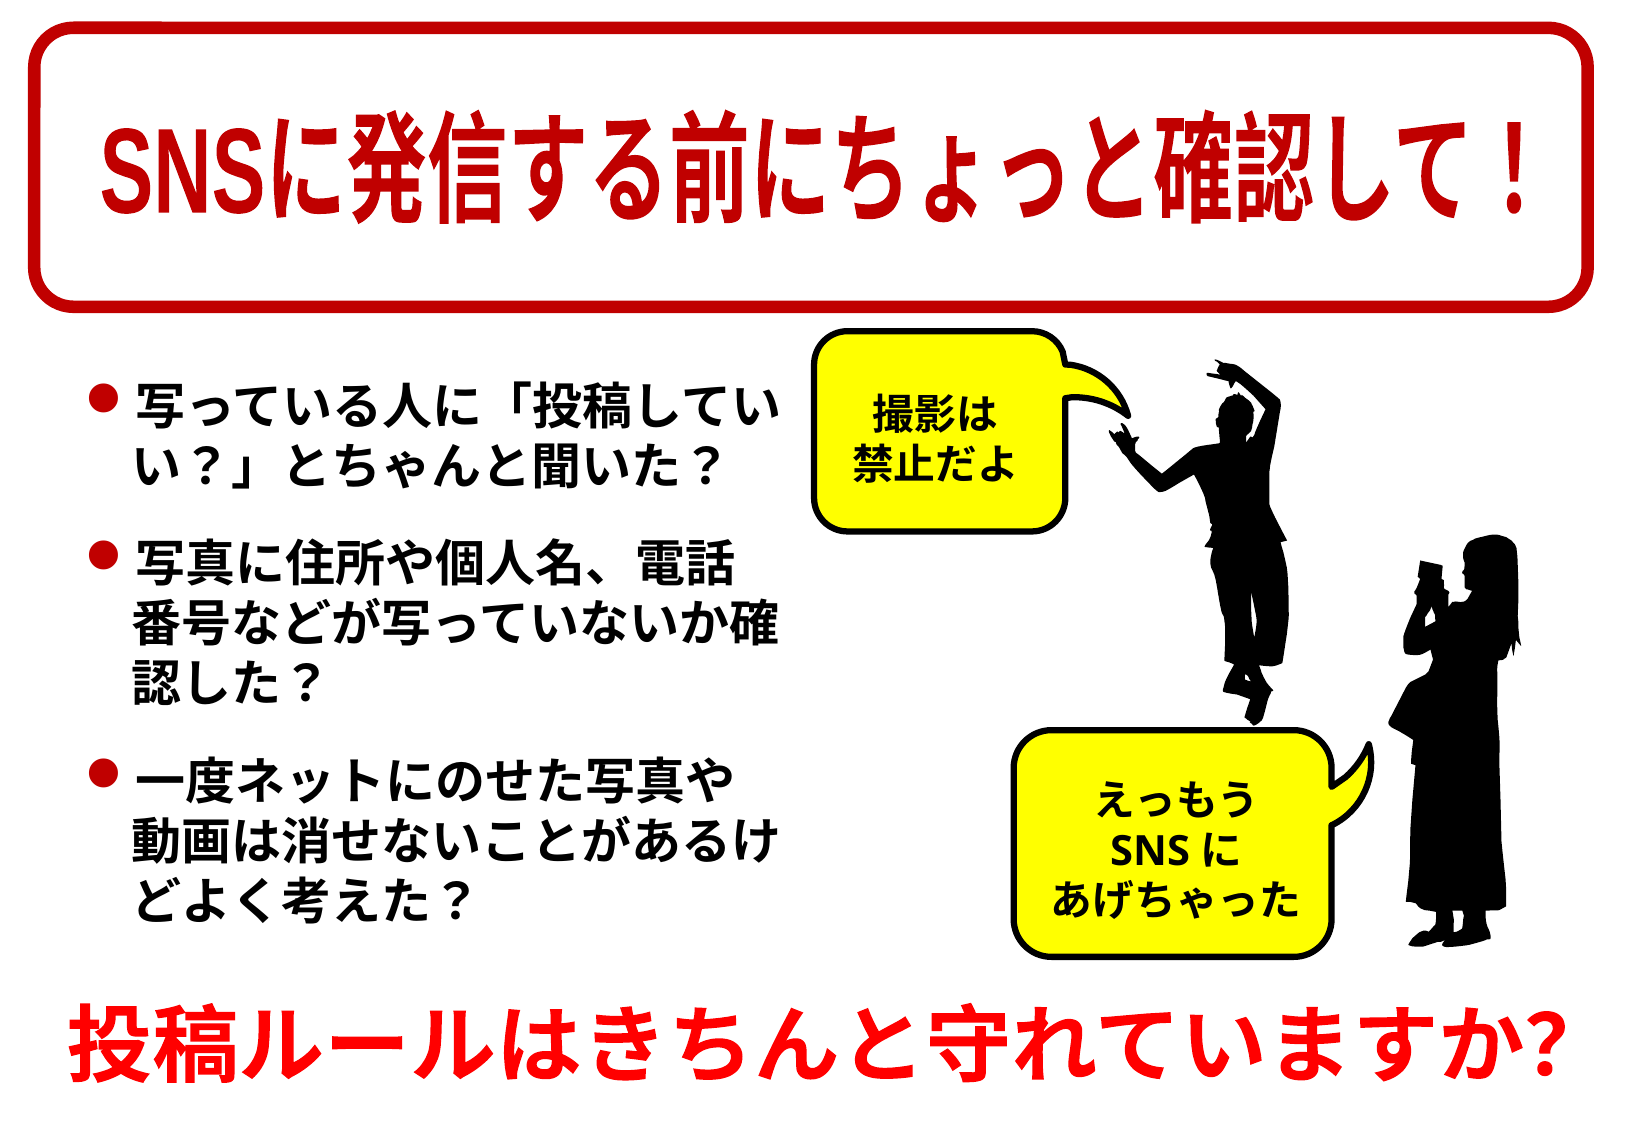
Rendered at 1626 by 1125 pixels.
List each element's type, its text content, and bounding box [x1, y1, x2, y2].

text_box [32, 25, 1590, 309]
text_box [1388, 534, 1522, 948]
text_box 写っている人に「投稿していい？」とちゃんと聞いた？ 写真に住所や個人名、電話番号などが写っていないか確認した？ 一度ネットにのせた写真や動画は消せないことがあるけどよく考えた？ [70, 366, 799, 937]
text_box 撮影は 禁止だよ [825, 380, 1046, 496]
text_box えっもう SNSに あげちゃった [1034, 766, 1318, 932]
text_box [1011, 728, 1374, 959]
text_box [1108, 359, 1289, 726]
text_box [811, 329, 1131, 534]
